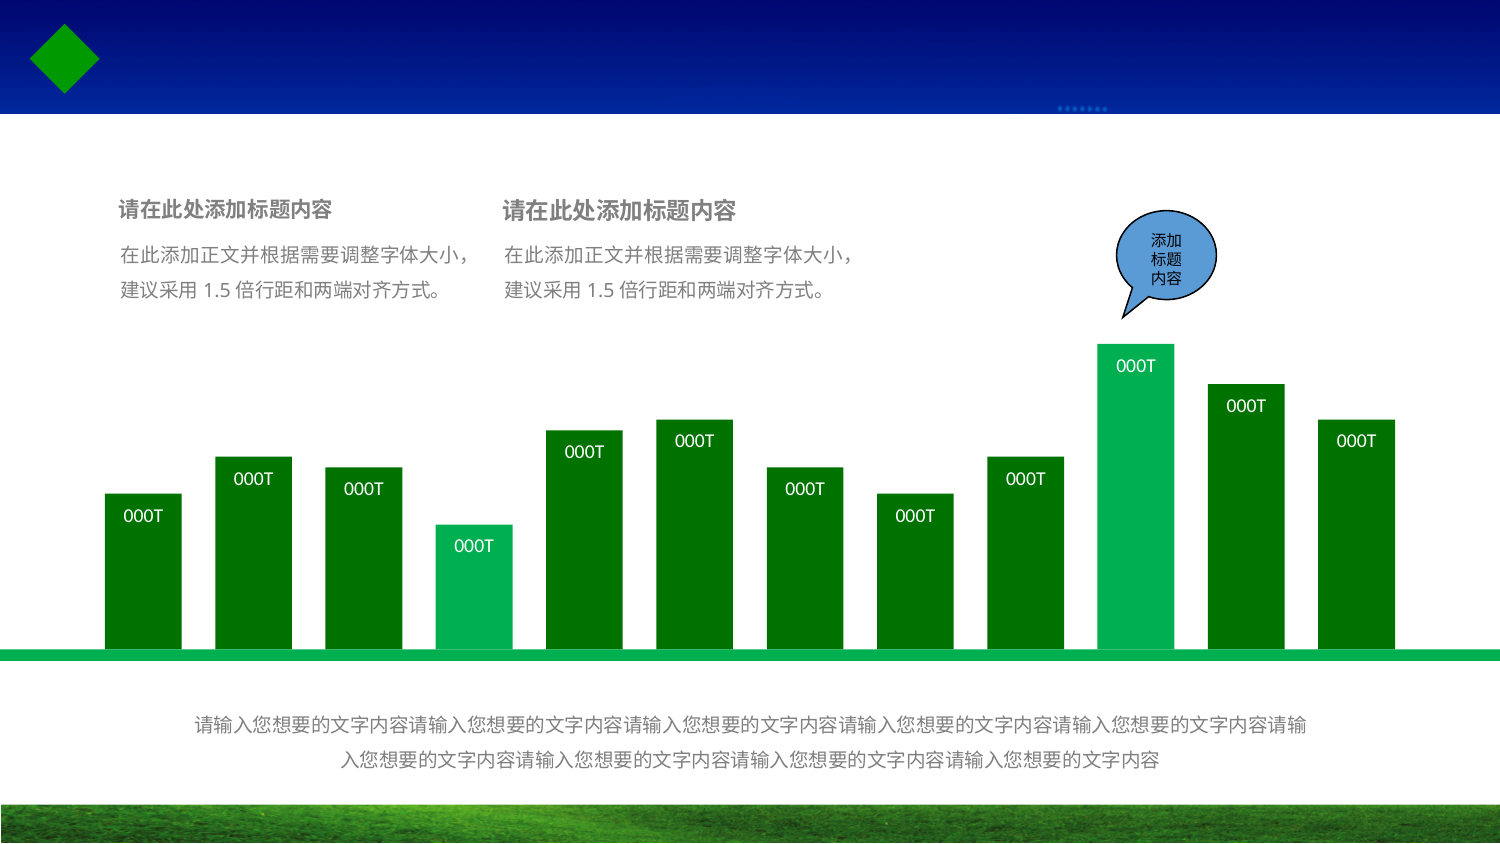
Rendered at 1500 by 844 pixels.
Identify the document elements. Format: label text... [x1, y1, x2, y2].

text_box 请输入您想要的文字内容请输入您想要的文字内容请输入您想要的文字内容请输入您想要的文字内容请输入您想要的文字内容请输入您想要的文字内容请输入您想要的文字内容请输入您想要的文字内容请输入您想要的文字内容 [185, 695, 1314, 778]
text_box 000T [766, 467, 844, 649]
picture [0, 0, 1500, 114]
text_box 000T [546, 430, 623, 649]
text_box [107, 190, 460, 308]
text_box [0, 649, 1500, 661]
text_box 添加标题内容 [1116, 210, 1217, 318]
text_box 000T [215, 456, 292, 649]
text_box 000T [1097, 343, 1175, 649]
text_box 000T [877, 493, 954, 649]
text_box 000T [325, 467, 403, 649]
picture [0, 805, 1500, 844]
text_box 000T [435, 524, 513, 649]
text_box 000T [987, 456, 1065, 649]
text_box 000T [1207, 384, 1285, 649]
text_box 000T [656, 419, 733, 649]
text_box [491, 190, 844, 308]
text_box 000T [1318, 419, 1396, 649]
text_box 000T [104, 493, 182, 649]
